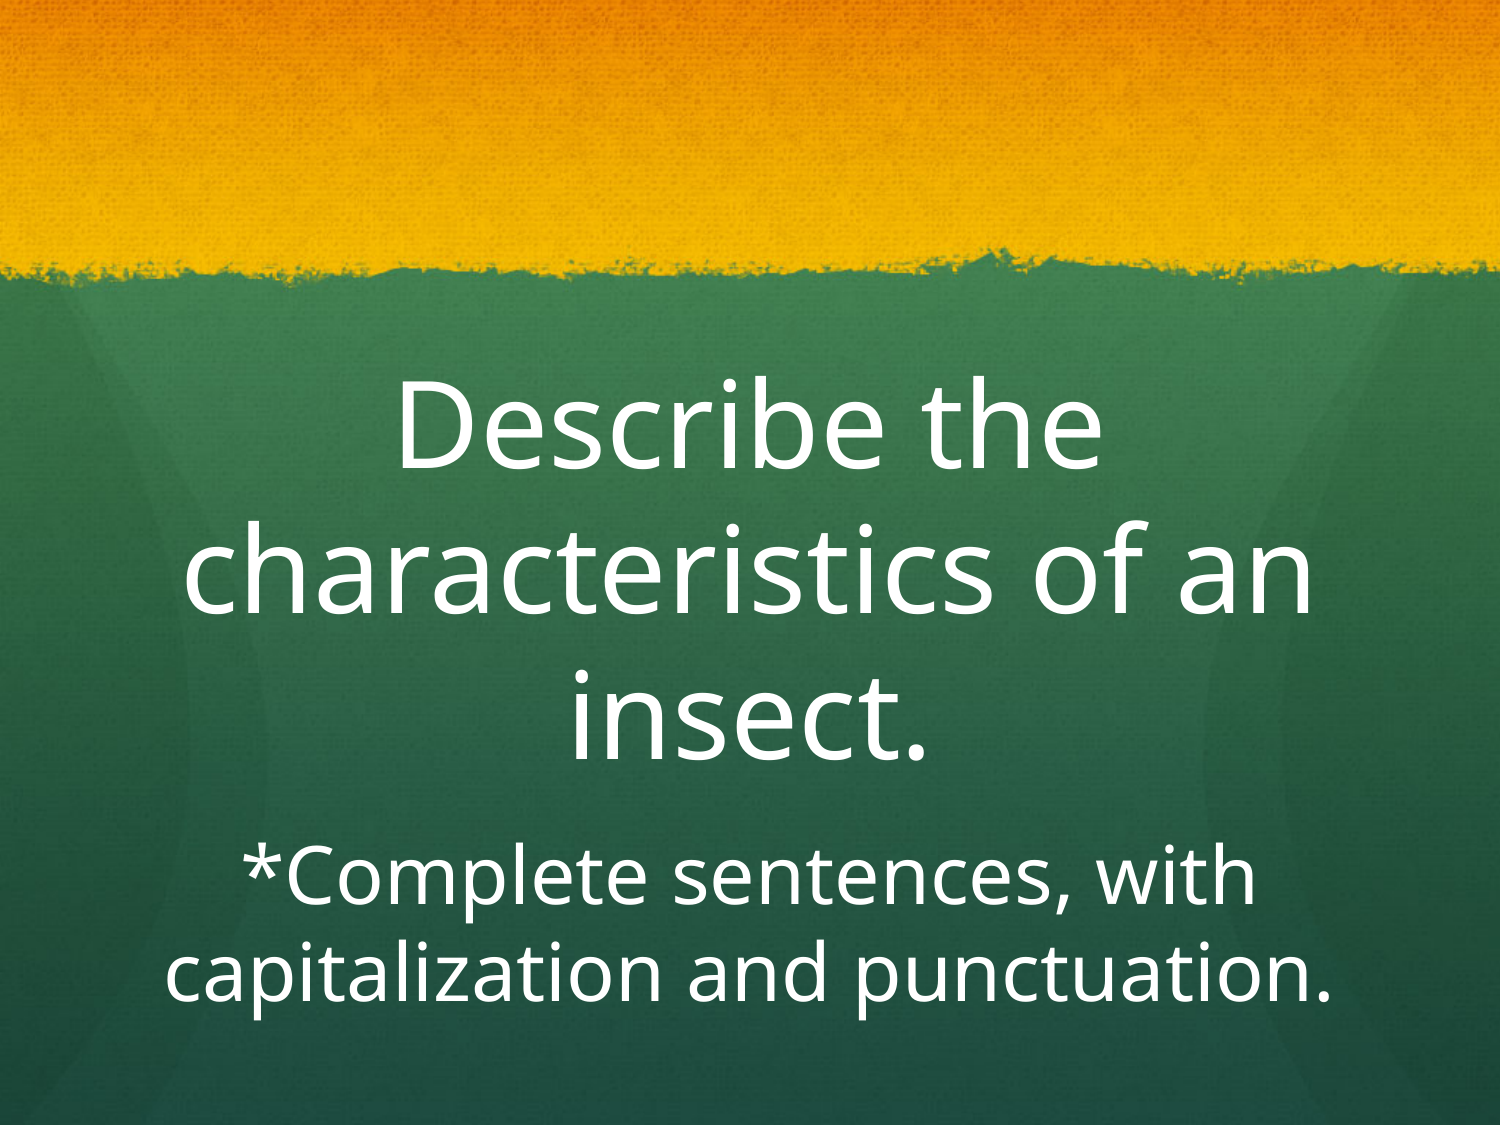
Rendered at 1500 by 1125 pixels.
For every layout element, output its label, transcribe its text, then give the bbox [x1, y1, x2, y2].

picture [0, 0, 1500, 1125]
list Describe the characteristics of an insect. *Complete sentences, with capitalization and punctuation. [125, 339, 1375, 1026]
